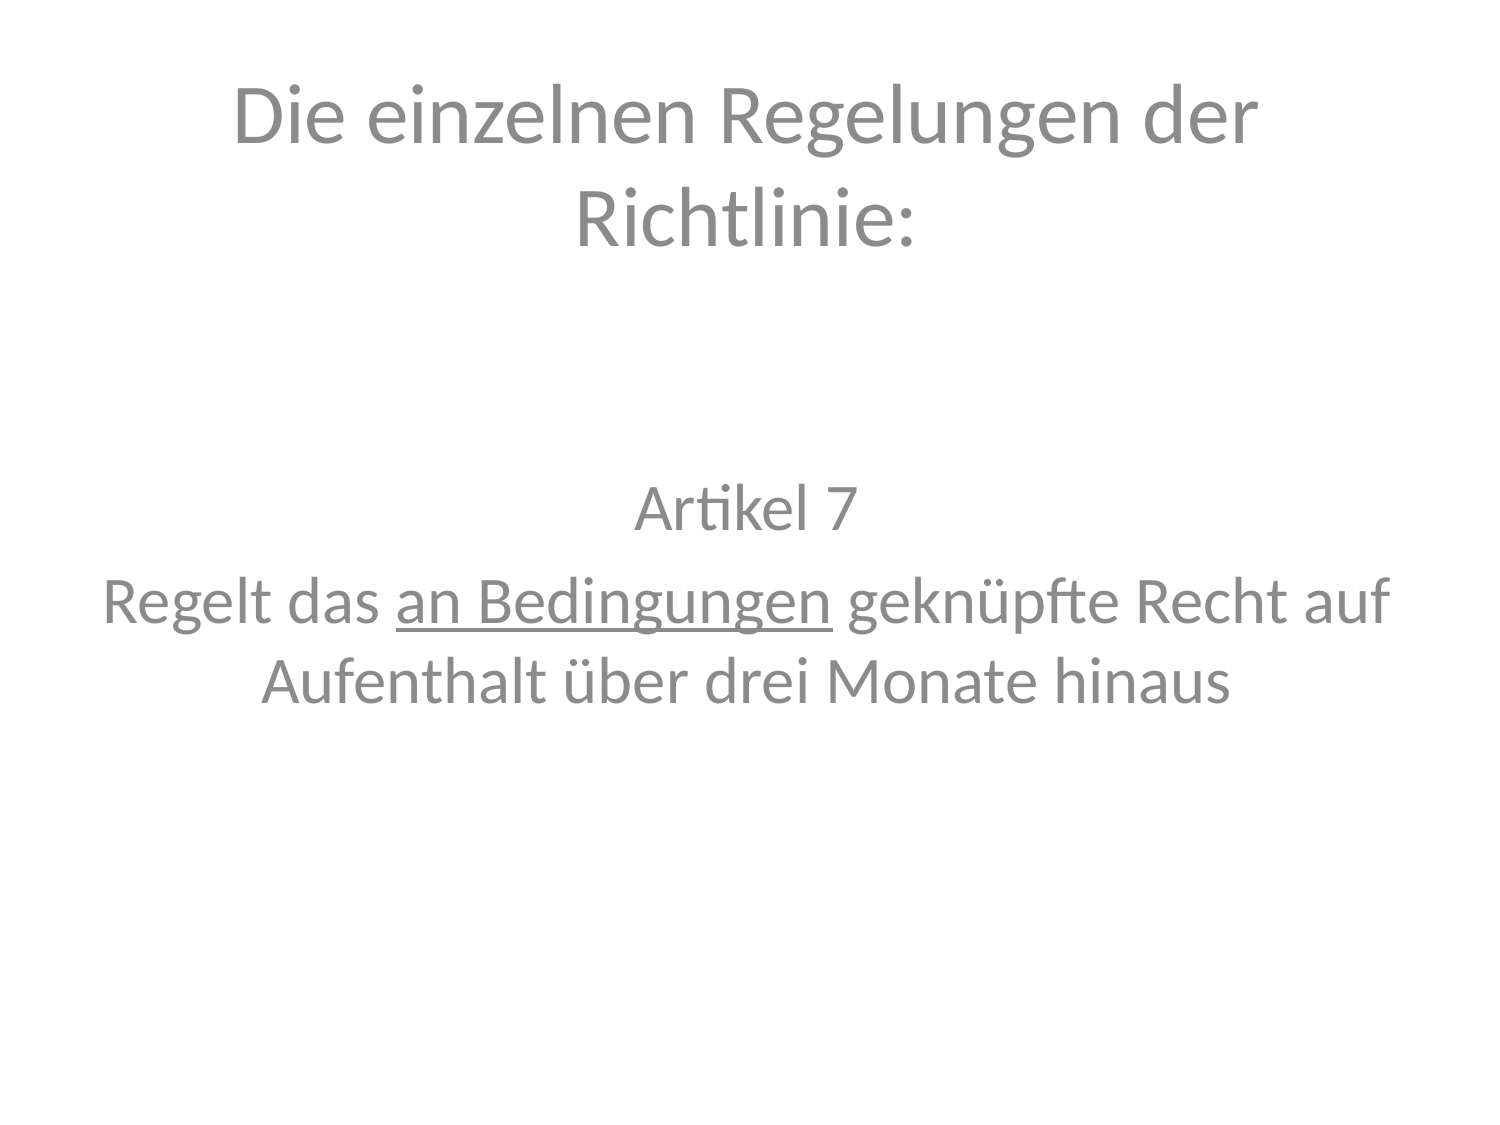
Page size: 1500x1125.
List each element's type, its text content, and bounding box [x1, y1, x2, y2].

subtitle Die einzelnen Regelungen der Richtlinie: Artikel 7 Regelt das an Bedingungen geknüpfte Recht auf Aufenthalt über drei Monate hinaus [48, 50, 1446, 1063]
